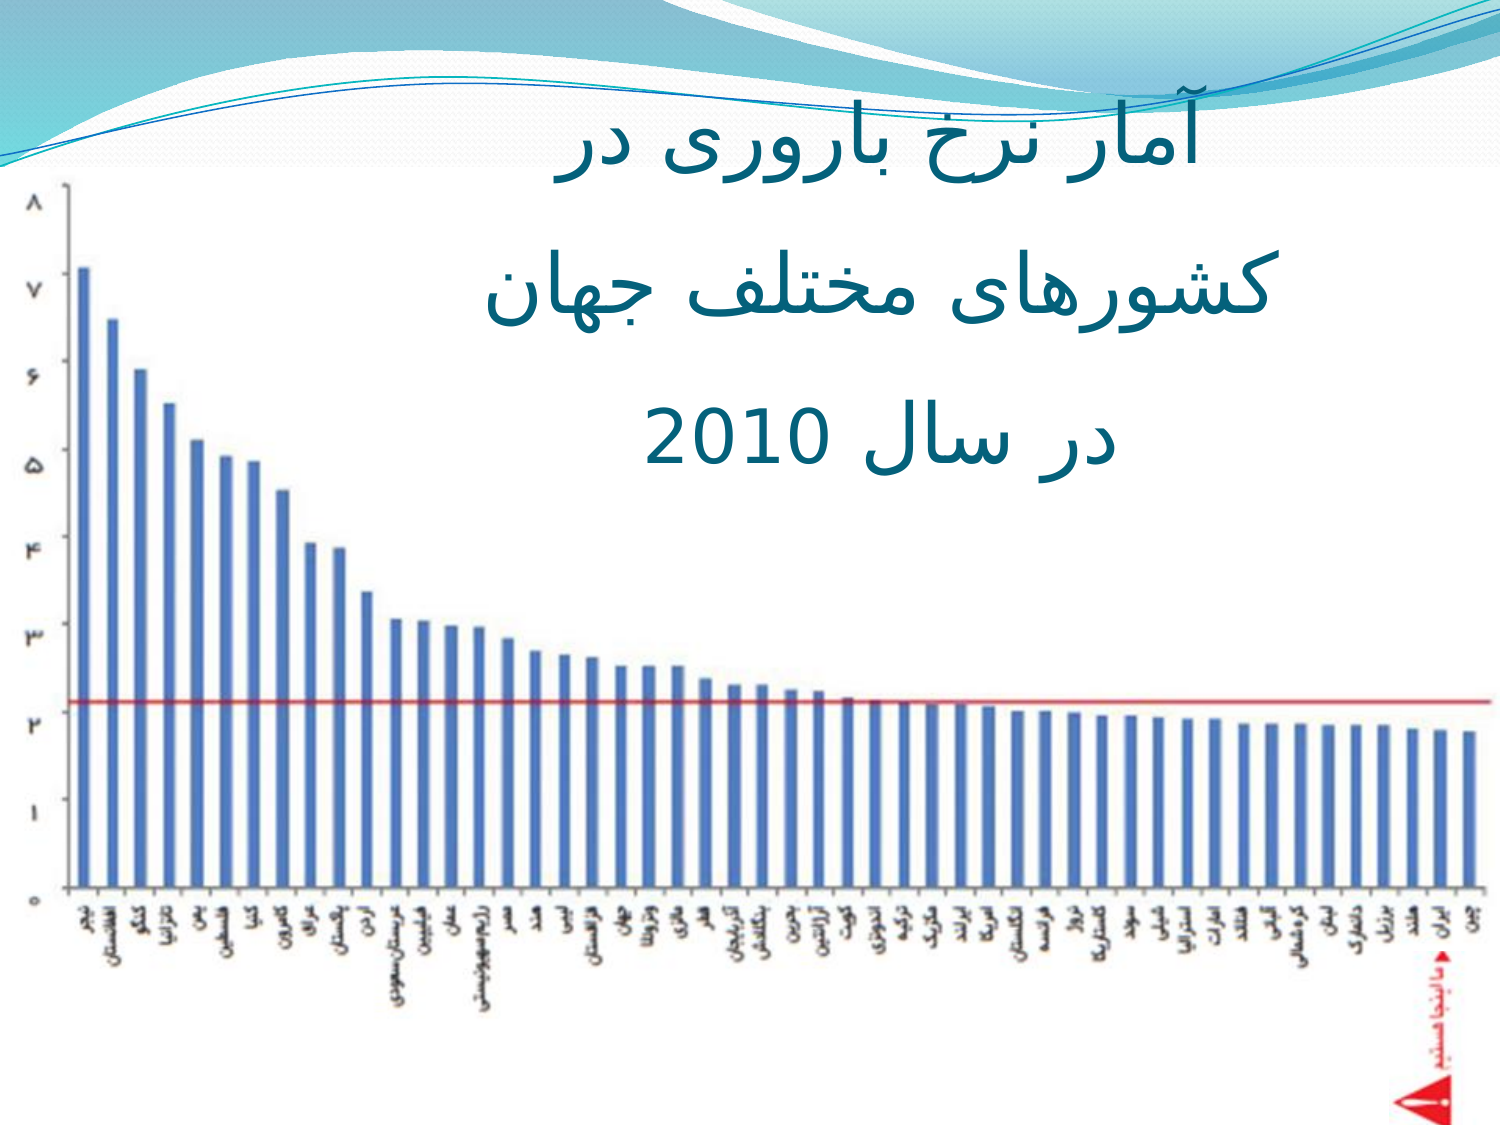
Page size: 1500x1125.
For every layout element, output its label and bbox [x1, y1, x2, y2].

picture [0, 167, 1500, 1125]
picture [939, 167, 995, 176]
